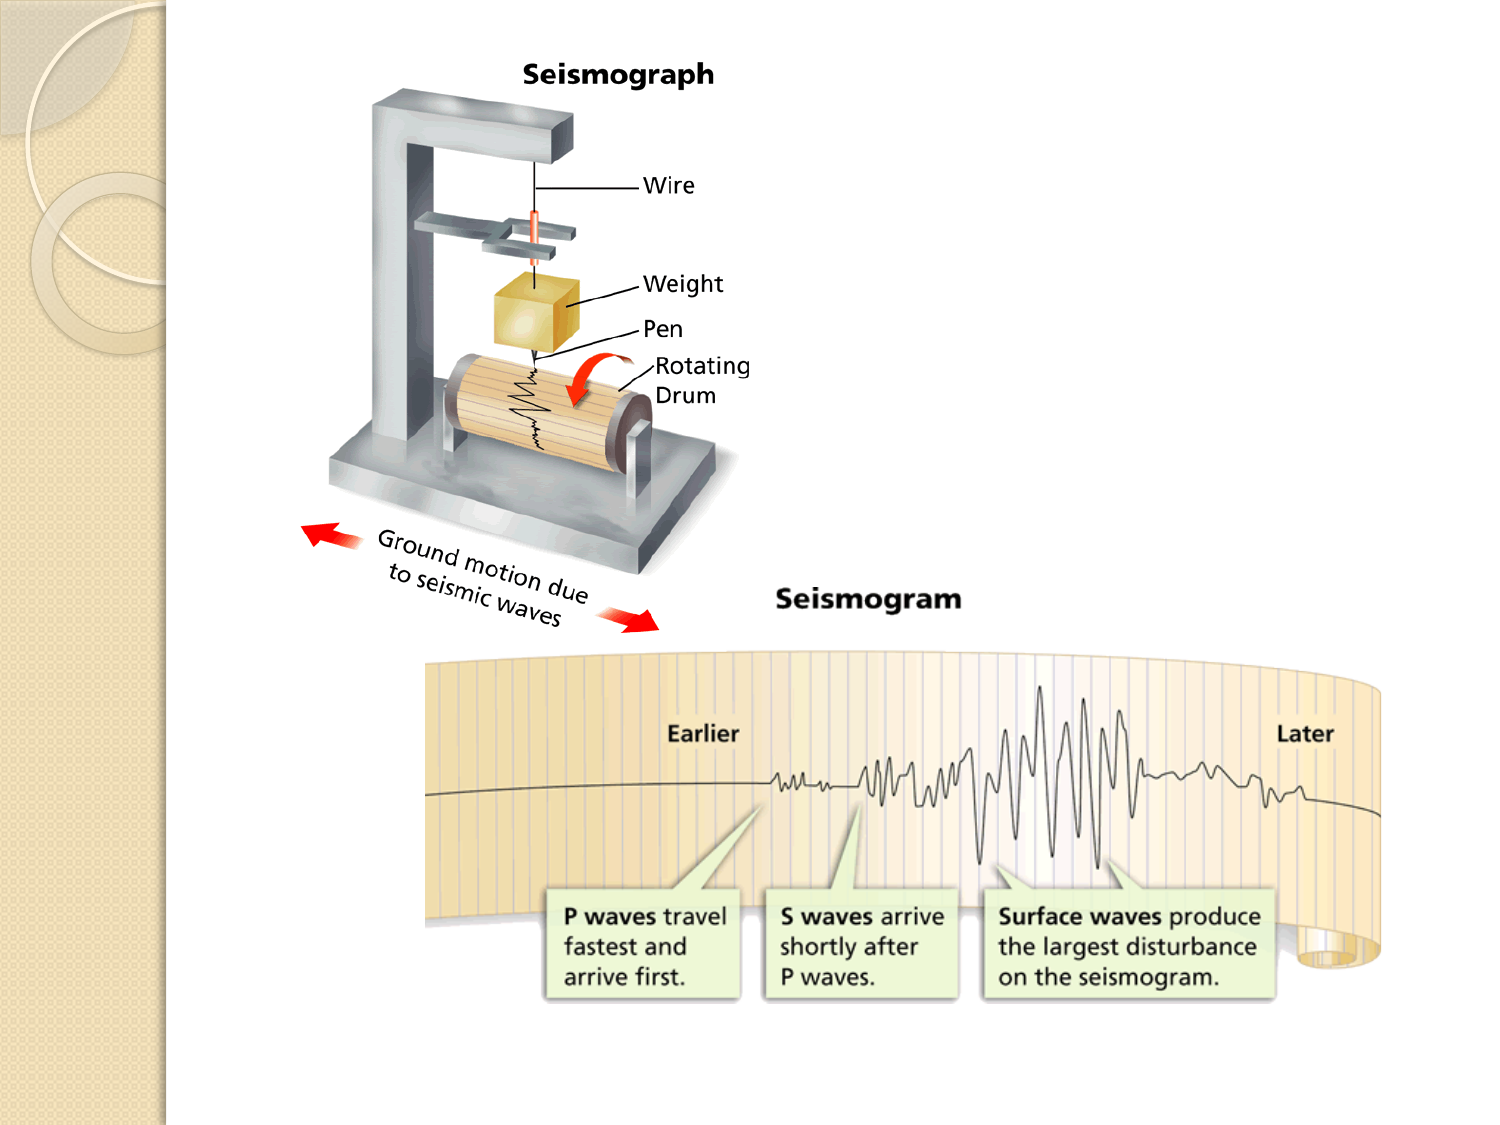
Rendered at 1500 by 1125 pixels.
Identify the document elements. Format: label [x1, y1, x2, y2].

picture [299, 62, 1382, 1004]
